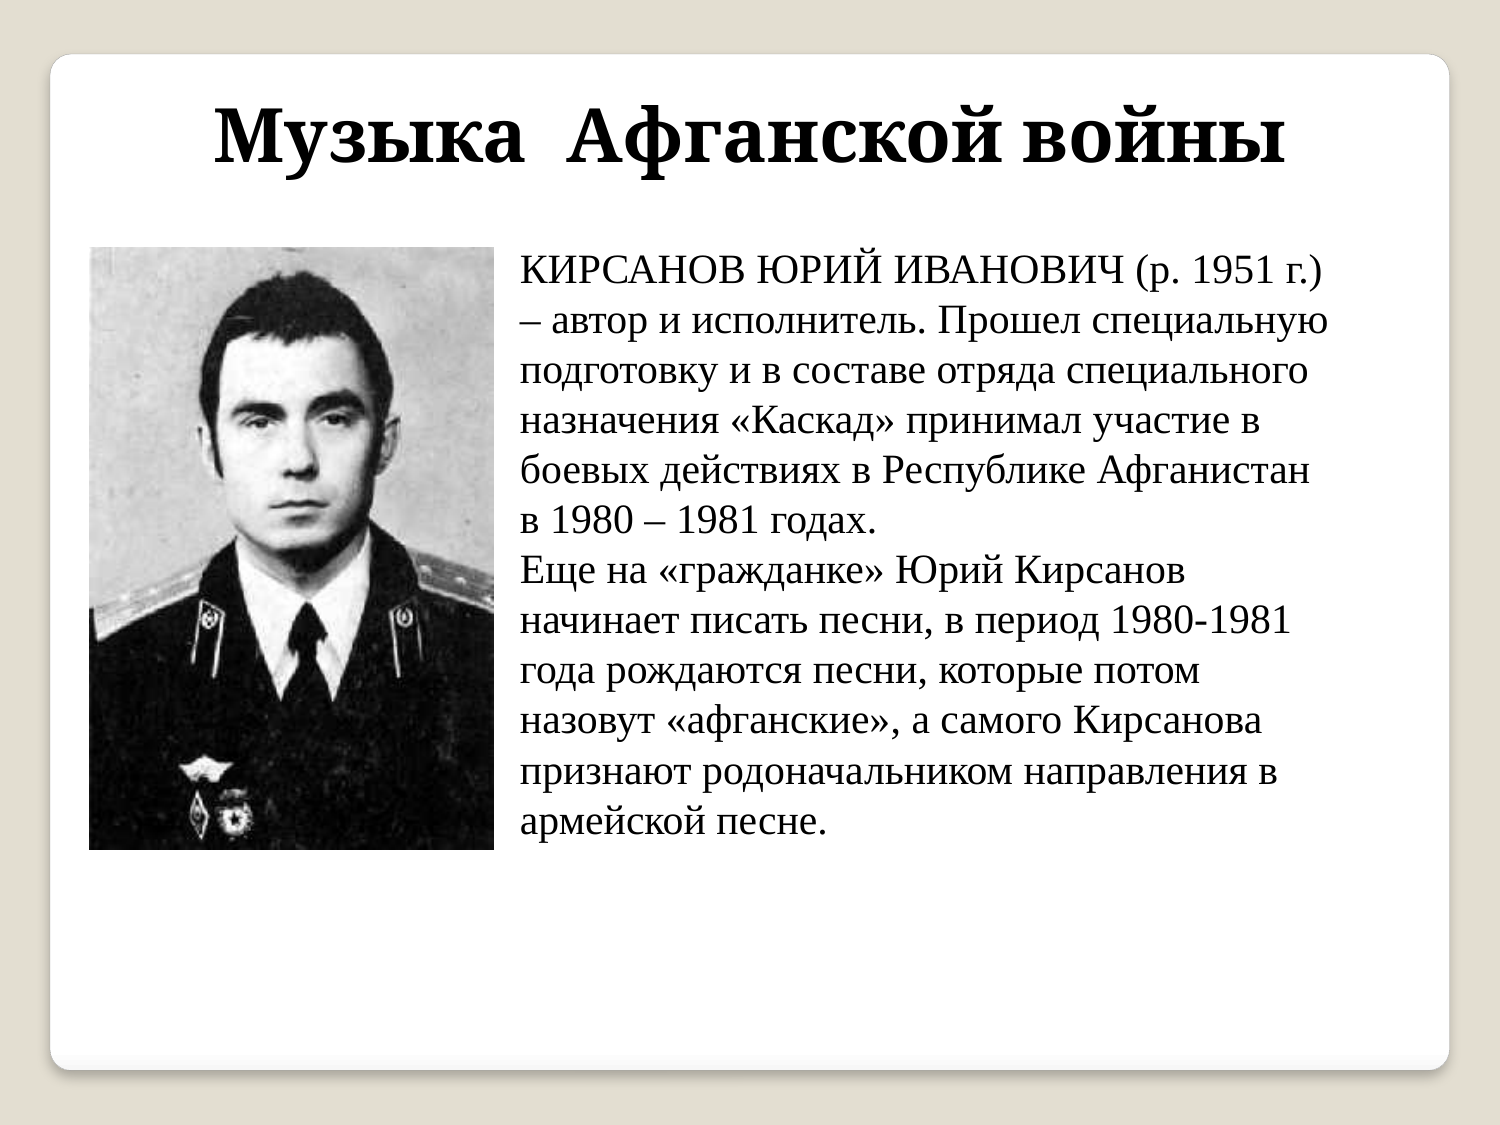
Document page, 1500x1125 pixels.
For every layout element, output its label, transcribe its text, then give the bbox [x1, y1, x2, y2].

text_box КИРСАНОВ ЮРИЙ ИВАНОВИЧ (р. 1951 г.) – автор и исполнитель. Прошел специальную подготовку и в составе отряда специального назначения «Каскад» принимал участие в боевых действиях в Республике Афганистан в 1980 – 1981 годах. Еще на «гражданке» Юрий Кирсанов начинает писать песни, в период 1980-1981 года рождаются песни, которые потом назовут «афганские», а самого Кирсанова признают родоначальником направления в армейской песне. [505, 234, 1350, 850]
picture [89, 247, 495, 851]
text_box Музыка Афганской войны [198, 79, 1302, 185]
